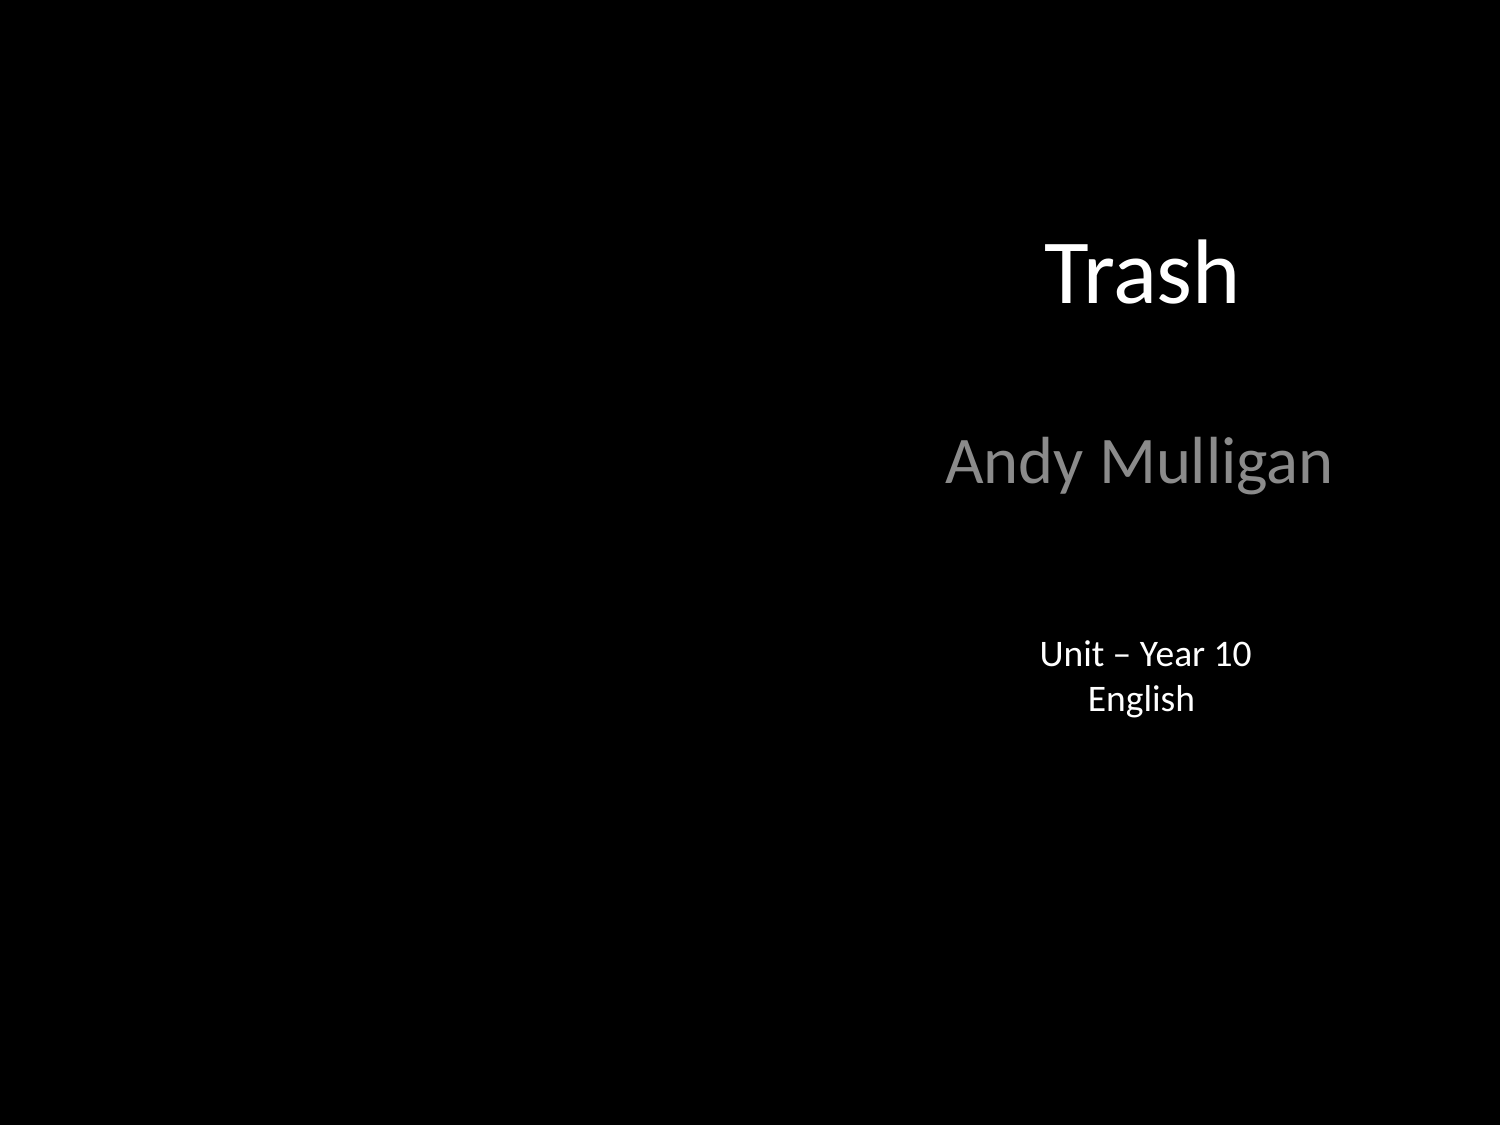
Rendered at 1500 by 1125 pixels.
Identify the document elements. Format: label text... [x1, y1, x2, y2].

text_box Unit – Year 10 English [974, 621, 1317, 727]
title Trash [832, 90, 1453, 408]
subtitle Andy Mulligan [779, 408, 1500, 543]
